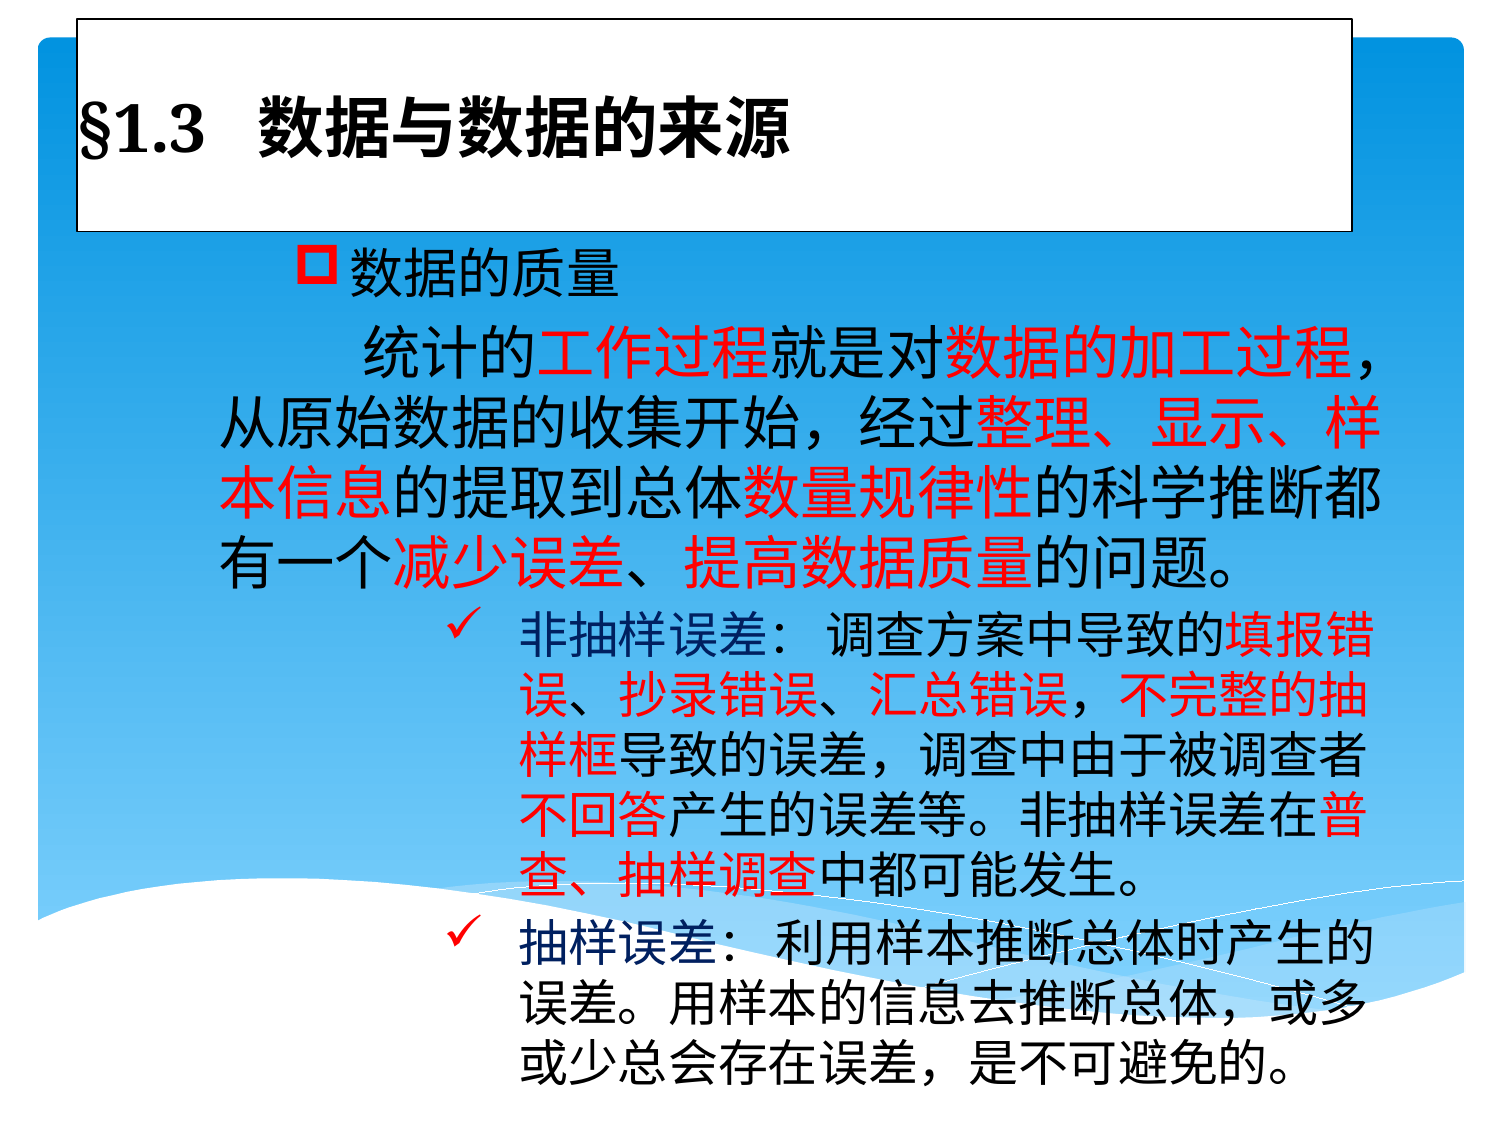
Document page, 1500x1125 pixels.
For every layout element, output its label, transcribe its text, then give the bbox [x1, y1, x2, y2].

title §1.3 数据与数据的来源 [76, 19, 1352, 232]
subtitle 数据的质量 统计的工作过程就是对数据的加工过程，从原始数据的收集开始，经过整理、显示、样本信息的提取到总体数量规律性的科学推断都有一个减少误差、提高数据质量的问题。 非抽样误差： 调查方案中导致的填报错误、抄录错误、汇总错误，不完整的抽样框导致的误差，调查中由于被调查者不回答产生的误差等。非抽样误差在普查、抽样调查中都可能发生。 抽样误差： 利用样本推断总体时产生的误差。用样本的信息去推断总体，或多或少总会存在误差，是不可避免的。 [53, 231, 1424, 1024]
